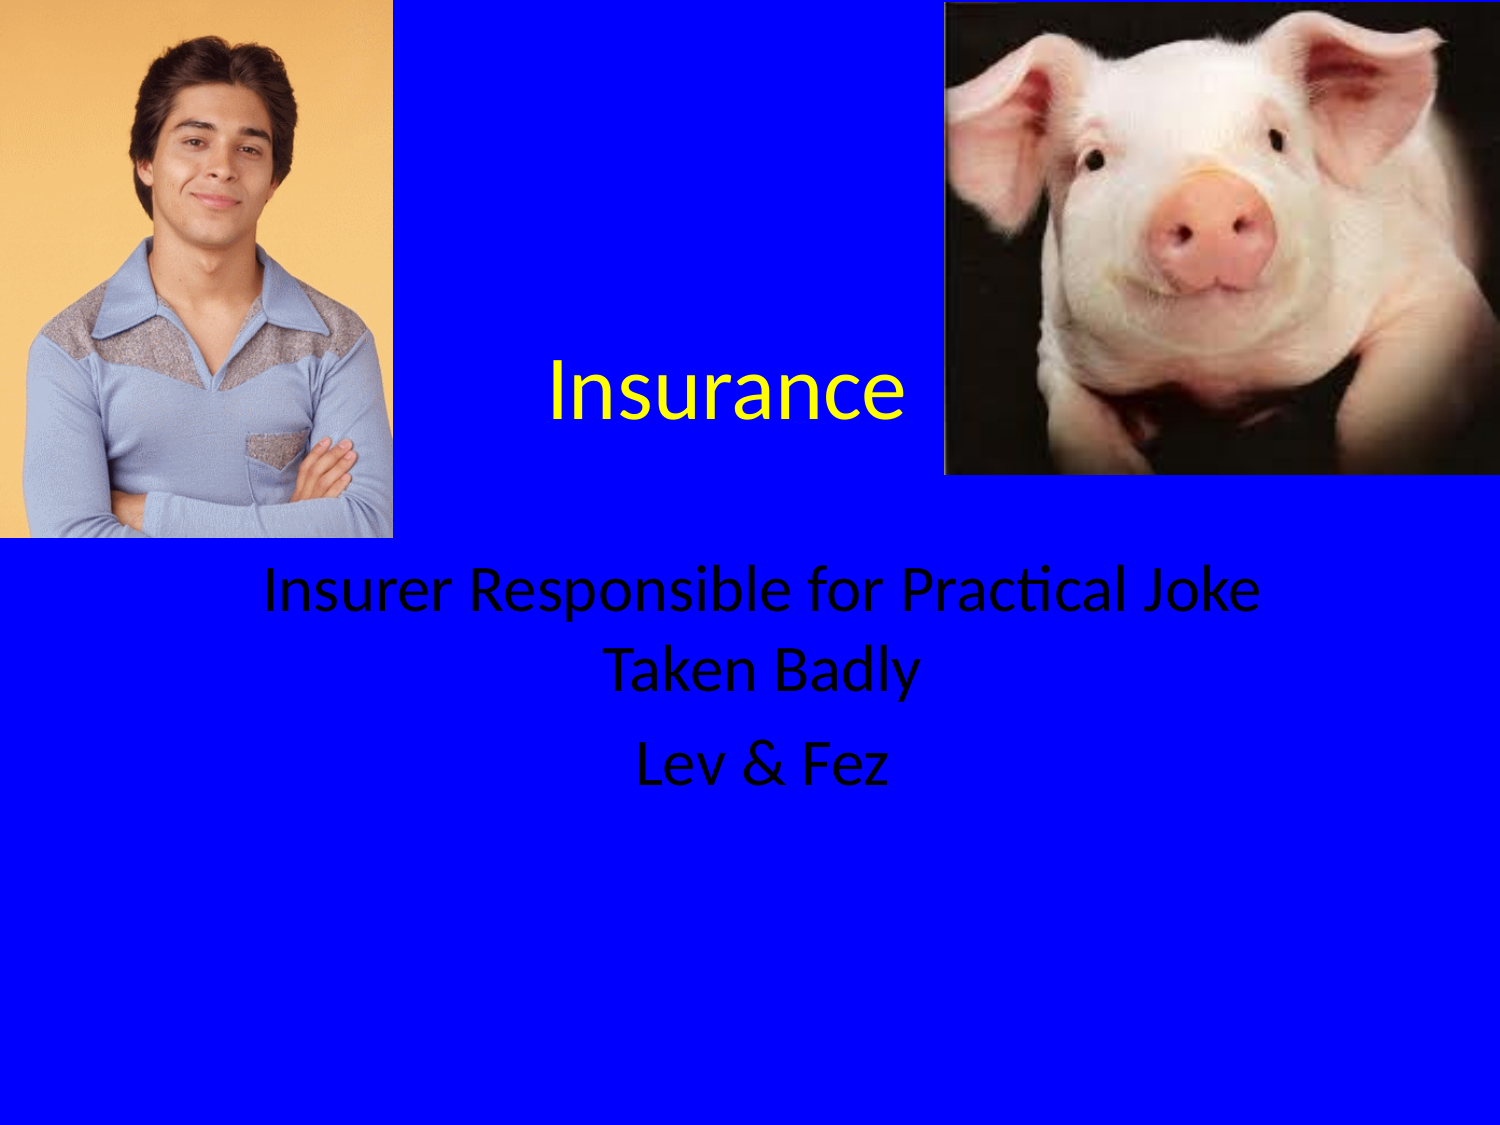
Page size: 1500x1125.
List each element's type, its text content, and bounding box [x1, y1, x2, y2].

picture [0, 0, 393, 538]
subtitle Insurer Responsible for Practical Joke Taken Badly Lev & Fez [237, 537, 1288, 825]
picture [943, 1, 1500, 476]
title Insurance [396, 262, 1375, 504]
